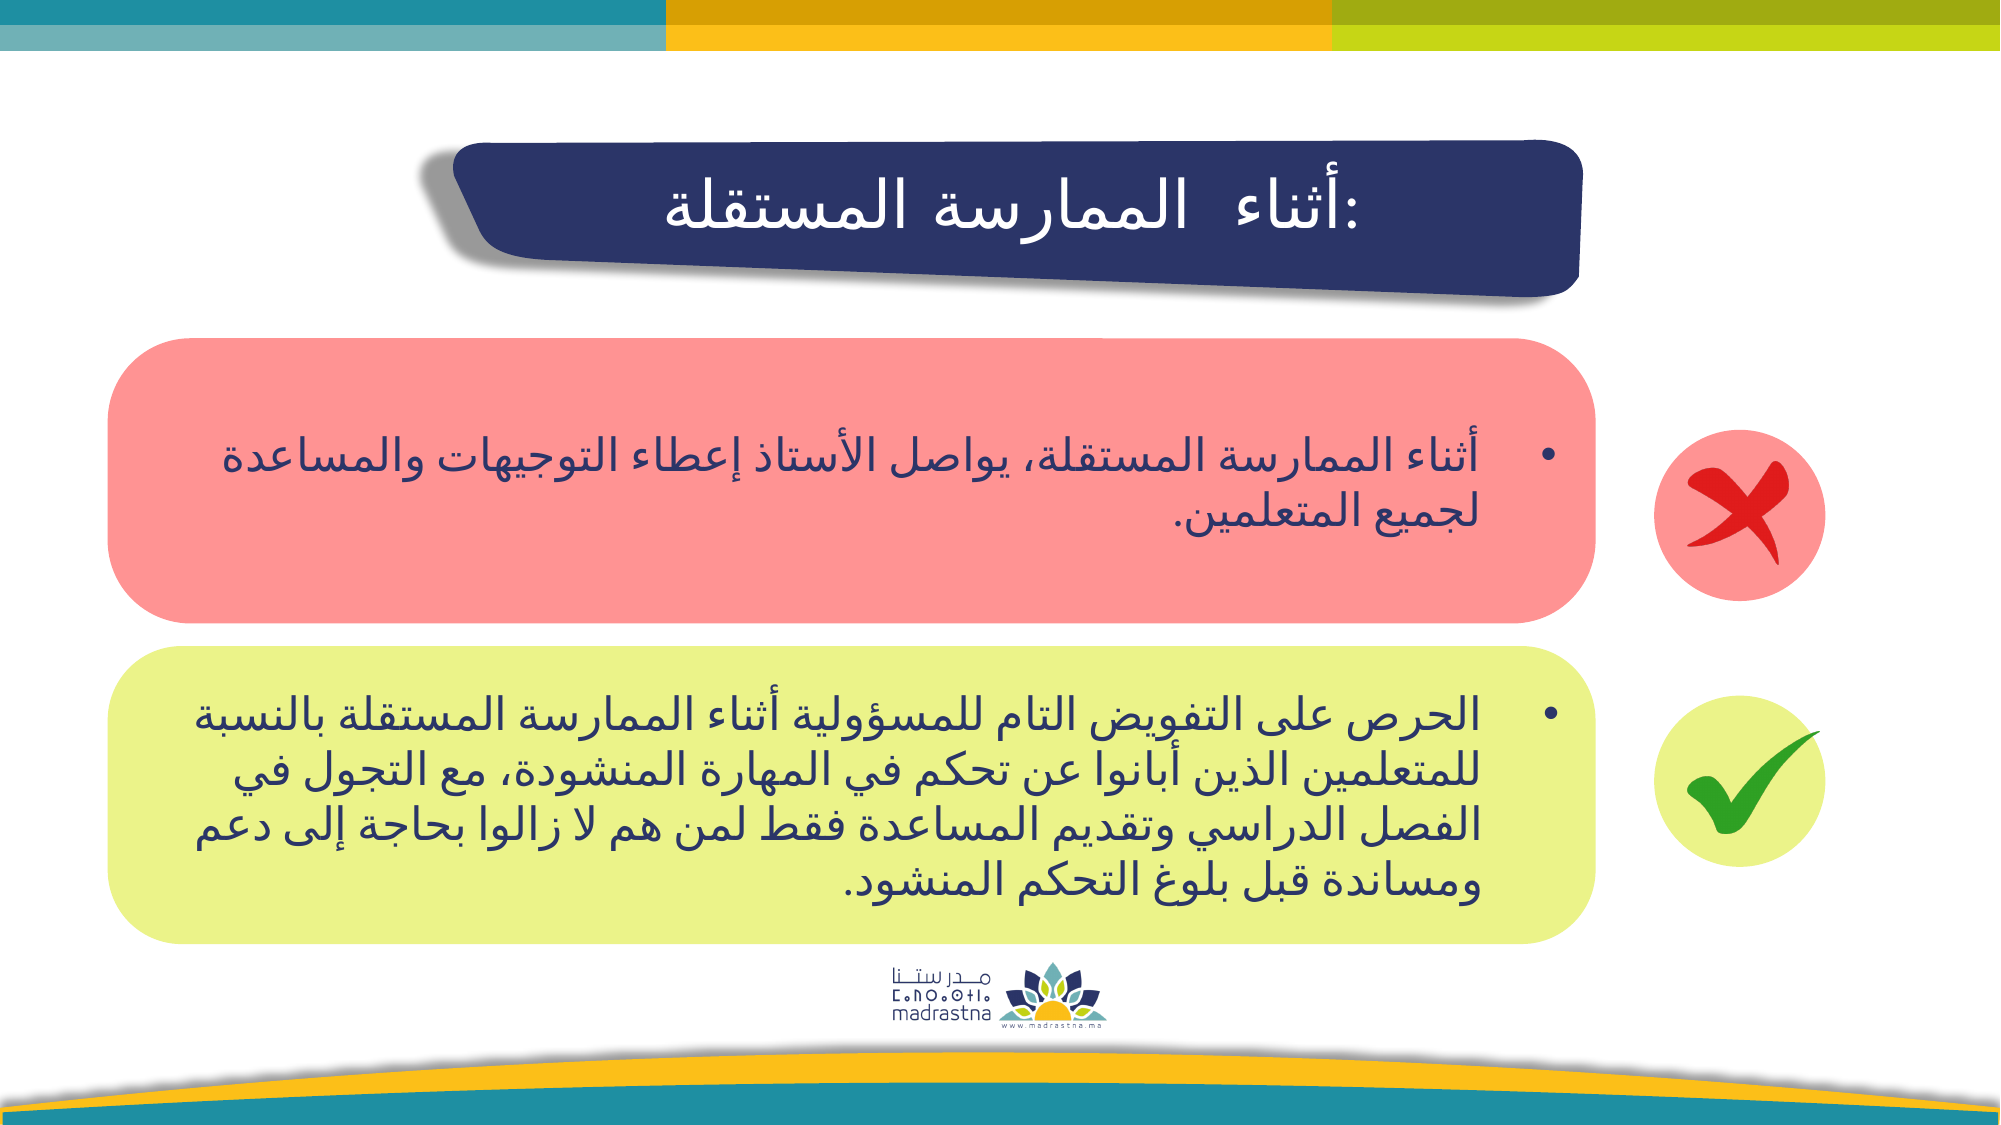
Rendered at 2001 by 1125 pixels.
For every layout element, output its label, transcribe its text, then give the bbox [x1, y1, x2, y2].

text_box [0, 0, 2000, 52]
picture [1687, 461, 1789, 565]
picture [893, 962, 1107, 1028]
text_box أثناء الممارسة المستقلة، يواصل الأستاذ إعطاء التوجيهات والمساعدة لجميع المتعلمين. [106, 337, 1597, 625]
picture [1687, 731, 1820, 834]
text_box الحرص على التفويض التام للمسؤولية أثناء الممارسة المستقلة بالنسبة للمتعلمين الذين أبانوا عن تحكم في المهارة المنشودة، مع التجول في الفصل الدراسي وتقديم المساعدة فقط لمن هم لا زالوا بحاجة إلى دعم ومساندة قبل بلوغ التحكم المنشود. [106, 645, 1597, 946]
text_box [1820, 748, 1827, 814]
text_box [1653, 694, 1811, 868]
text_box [447, 100, 1591, 296]
text_box [1653, 428, 1827, 603]
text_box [0, 1052, 2000, 1125]
